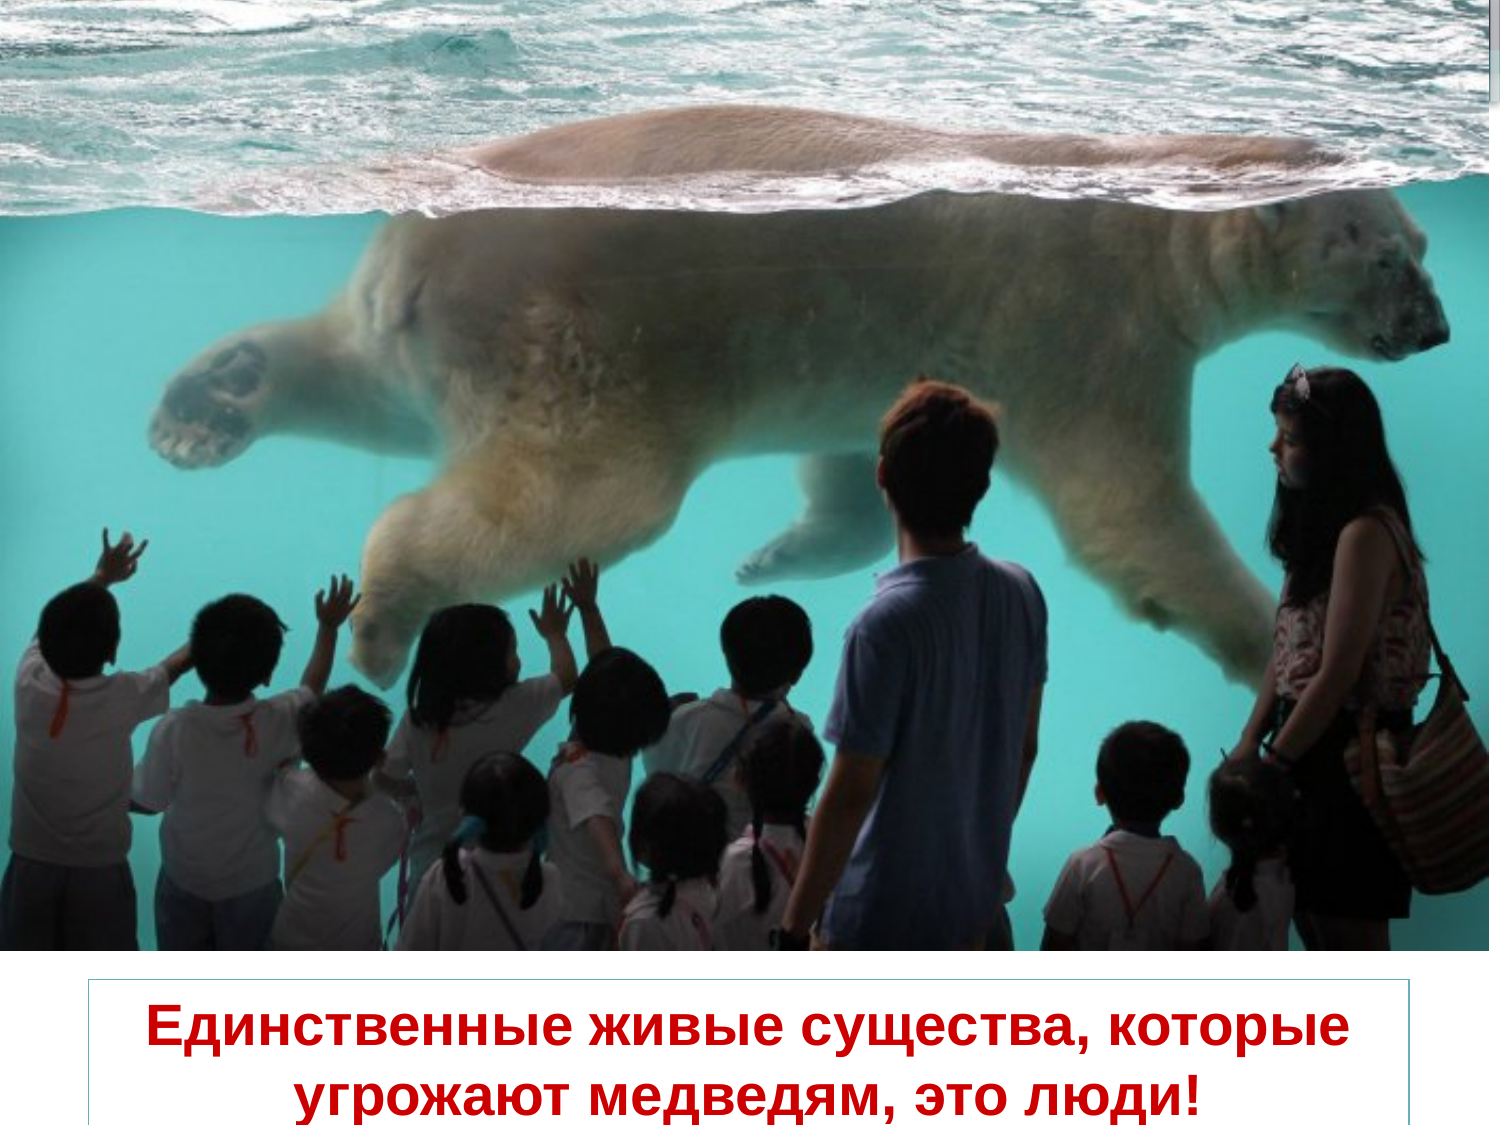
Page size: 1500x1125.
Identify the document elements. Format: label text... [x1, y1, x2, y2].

text_box Единственные живые существа, которые угрожают медведям, это люди! [88, 979, 1409, 1125]
picture [0, 0, 1489, 951]
